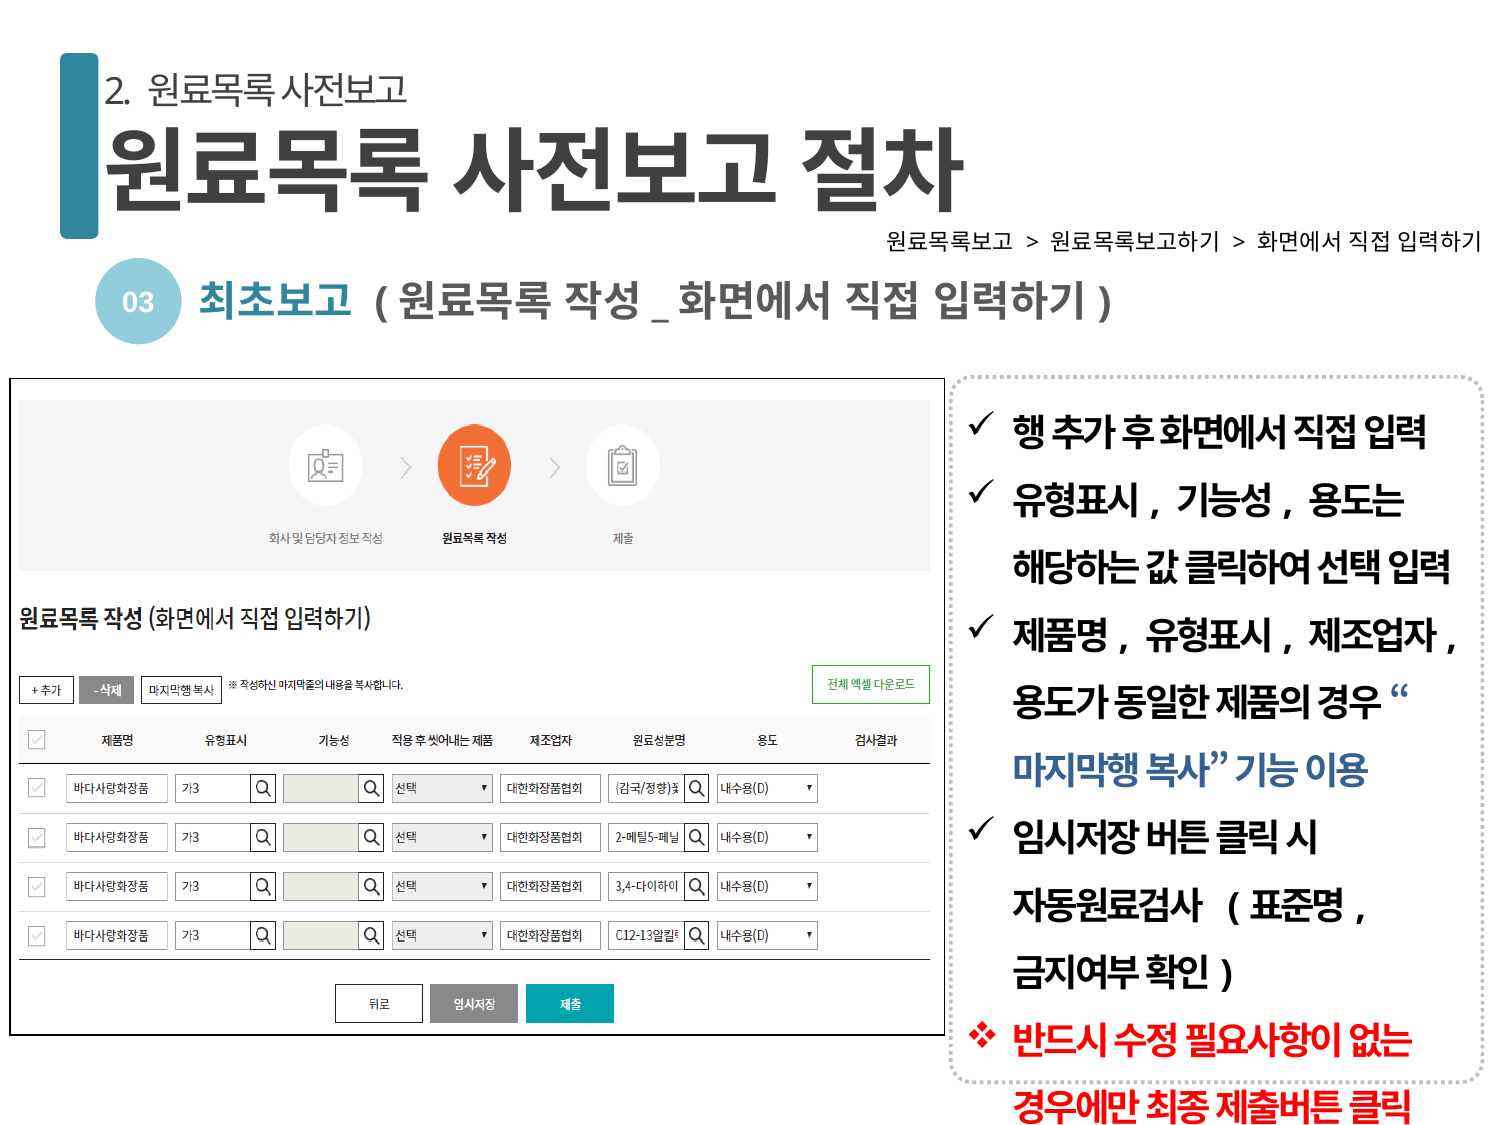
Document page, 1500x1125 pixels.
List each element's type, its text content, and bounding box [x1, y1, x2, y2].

text_box 2. 원료목록 사전보고 원료목록 사전보고 절차 [89, 60, 981, 230]
slide_number 19 [1074, 1042, 1425, 1103]
text_box 원료목록보고 > 원료목록보고하기 > 화면에서 직접 입력하기 [871, 219, 1498, 263]
text_box 03 [90, 253, 184, 350]
picture [10, 379, 945, 1035]
text_box 최초보고 (원료목록 작성_화면에서 직접 입력하기) [184, 267, 1270, 339]
text_box [58, 50, 101, 241]
text_box 행 추가 후 화면에서 직접 입력 유형표시, 기능성, 용도는 해당하는 값 클릭하여 선택 입력 제품명, 유형표시, 제조업자, 용도가 동일한 제품의 경우 “마지막행 복사” 기능 이용 임시저장 버튼 클릭 시 자동원료검사 (표준명, 금지여부 확인) 반드시 수정 필요사항이 없는 경우에만 최종 제출버튼 클릭 [950, 379, 1483, 1125]
